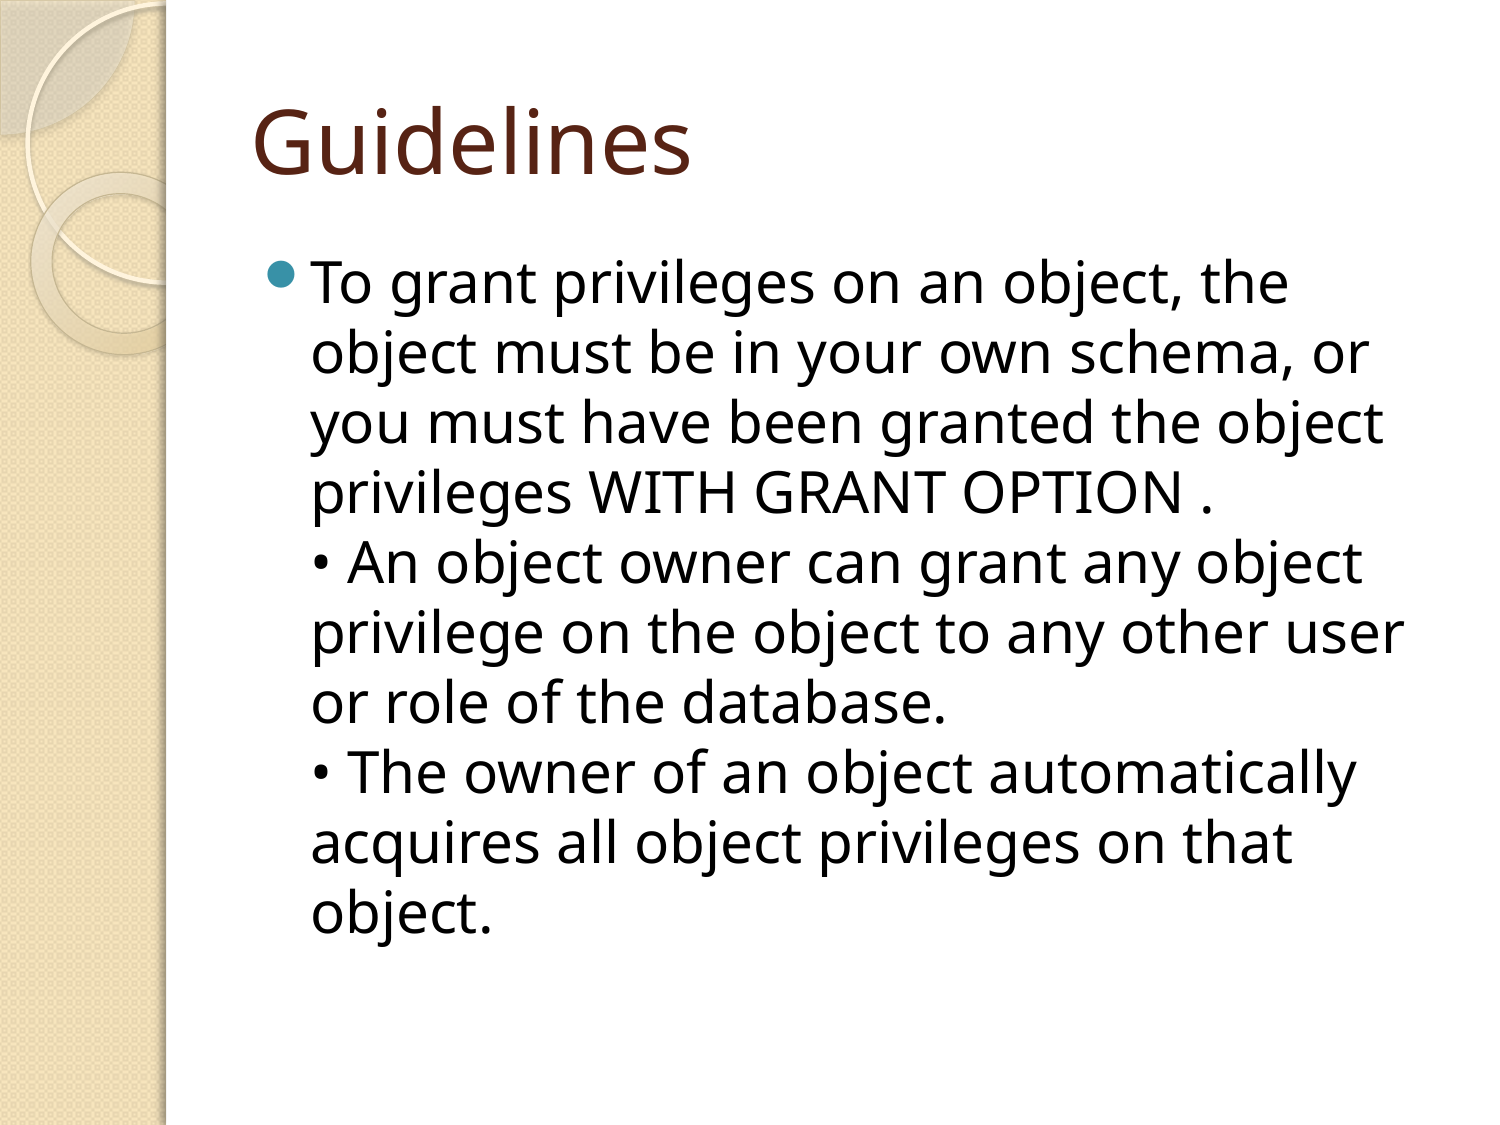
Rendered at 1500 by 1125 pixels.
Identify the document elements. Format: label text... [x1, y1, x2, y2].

list To grant privileges on an object, the object must be in your own schema, or you must have been granted the object privileges WITH GRANT OPTION . • An object owner can grant any object privilege on the object to any other user or role of the database. • The owner of an object automatically acquires all object privileges on that object. [235, 237, 1466, 1025]
title Guidelines [235, 45, 1466, 233]
